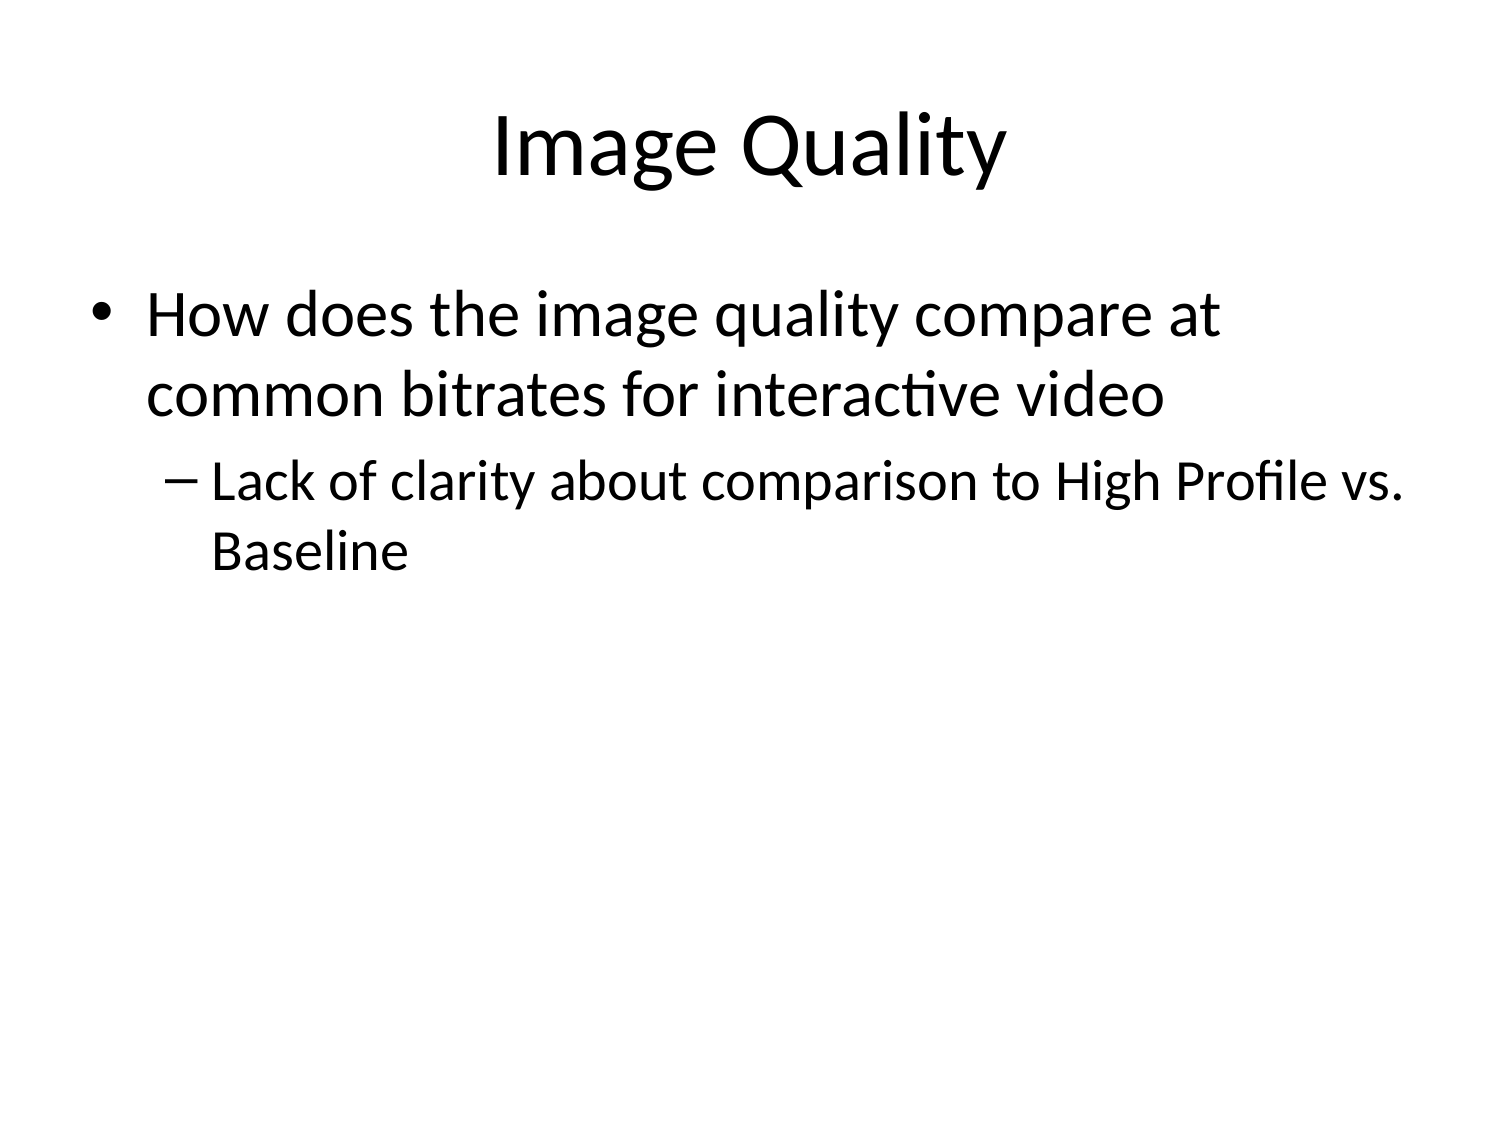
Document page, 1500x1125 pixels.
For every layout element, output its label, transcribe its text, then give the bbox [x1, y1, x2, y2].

list How does the image quality compare at common bitrates for interactive video Lack of clarity about comparison to High Profile vs. Baseline [75, 262, 1425, 1005]
title Image Quality [75, 45, 1425, 233]
